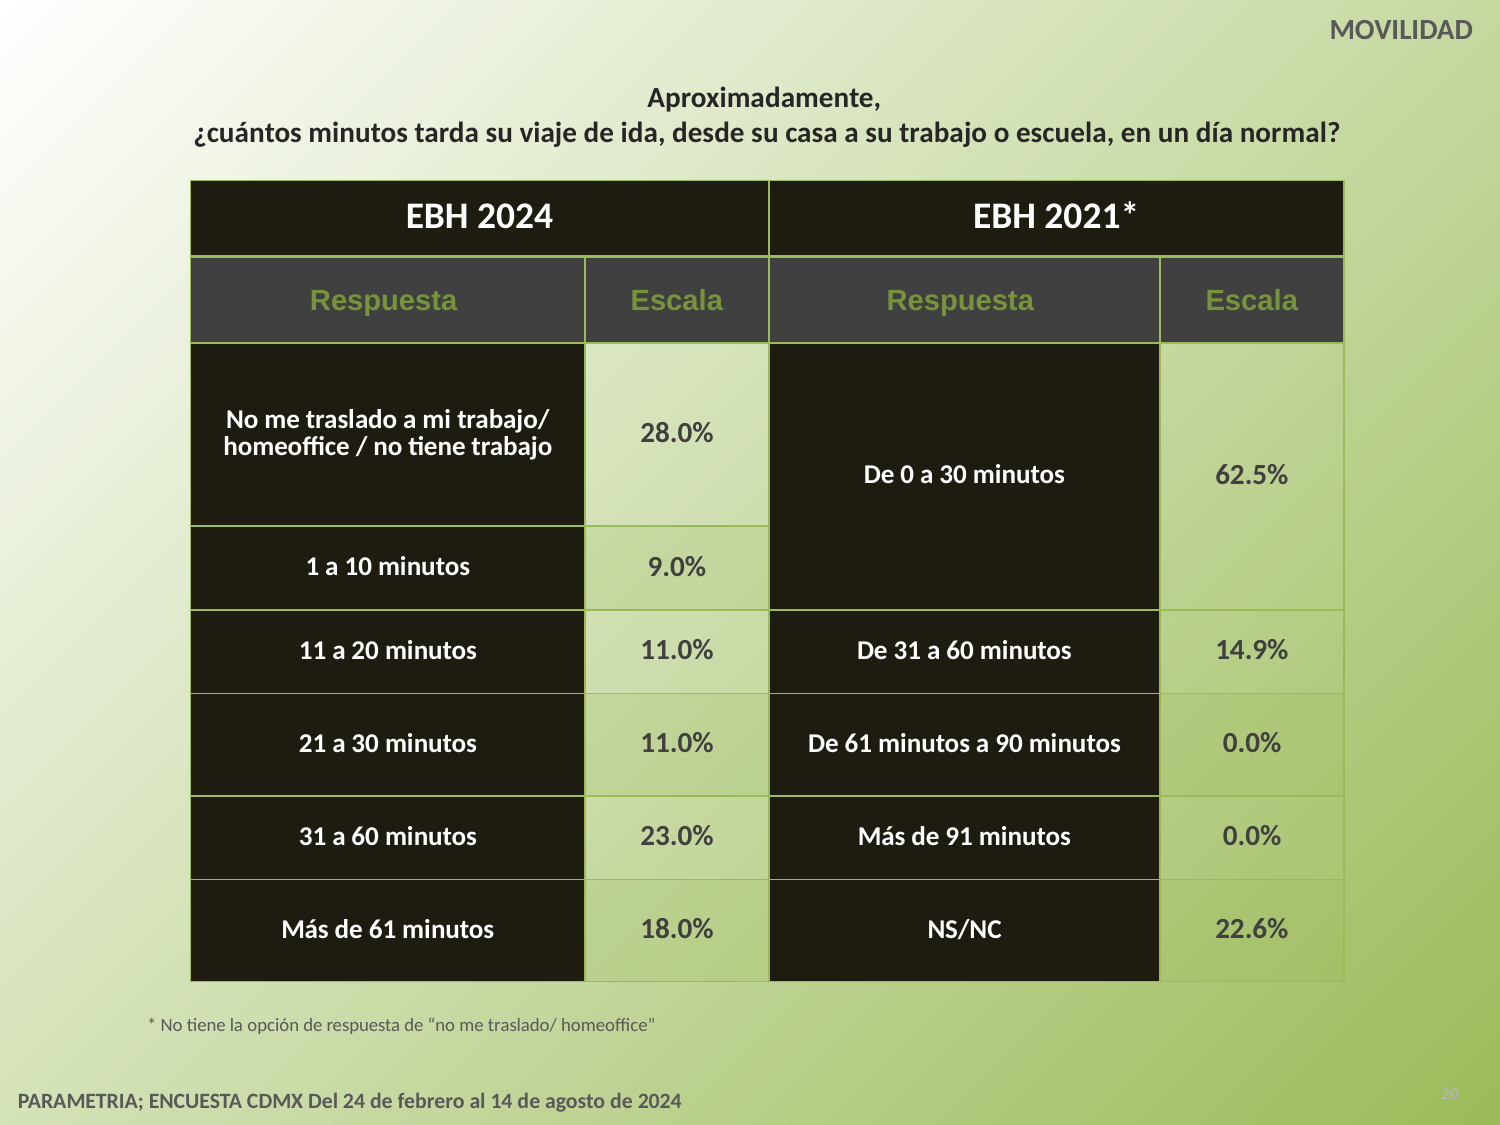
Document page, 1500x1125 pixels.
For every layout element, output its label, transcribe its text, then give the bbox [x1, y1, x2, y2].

table_cell 22.6% [1161, 880, 1343, 981]
table_cell Respuesta [191, 258, 584, 342]
table_cell Más de 61 minutos [191, 880, 584, 981]
table_cell 28.0% [586, 344, 768, 525]
text_box * No tiene la opción de respuesta de “no me traslado/ homeoffice” [132, 1005, 1286, 1043]
text_box PARAMETRIA; ENCUESTA CDMX Del 24 de febrero al 14 de agosto de 2024 [3, 1079, 1415, 1121]
list MOVILIDAD [472, 0, 1495, 60]
text_box Aproximadamente, ¿cuántos minutos tarda su viaje de ida, desde su casa a su trabajo o escuela, en un día normal? [61, 71, 1474, 156]
table_cell Escala [1161, 258, 1343, 342]
table_cell 62.5% [1161, 344, 1343, 609]
table_cell 0.0% [1161, 694, 1343, 795]
table_cell 11.0% [586, 694, 768, 795]
table_cell 21 a 30 minutos [191, 694, 584, 795]
table_cell Respuesta [770, 258, 1159, 342]
table_cell 1 a 10 minutos [191, 527, 584, 609]
table_cell 9.0% [586, 527, 768, 609]
table_cell 14.9% [1161, 611, 1343, 693]
table_cell De 31 a 60 minutos [770, 611, 1159, 693]
slide_number 20 [1413, 1072, 1487, 1114]
table_cell 0.0% [1161, 797, 1343, 879]
table_cell 23.0% [586, 797, 768, 879]
table_cell 11.0% [586, 611, 768, 693]
table_cell 31 a 60 minutos [191, 797, 584, 879]
table_cell De 61 minutos a 90 minutos [770, 694, 1159, 795]
table_header EBH 2024 [191, 181, 768, 255]
table_cell De 0 a 30 minutos [770, 344, 1159, 609]
table_cell No me traslado a mi trabajo/ homeoffice / no tiene trabajo [191, 344, 584, 525]
table_cell Escala [586, 258, 768, 342]
table_cell NS/NC [770, 880, 1159, 981]
table_header EBH 2021* [770, 181, 1343, 255]
table_cell 11 a 20 minutos [191, 611, 584, 693]
table_cell Más de 91 minutos [770, 797, 1159, 879]
table_cell 18.0% [586, 880, 768, 981]
